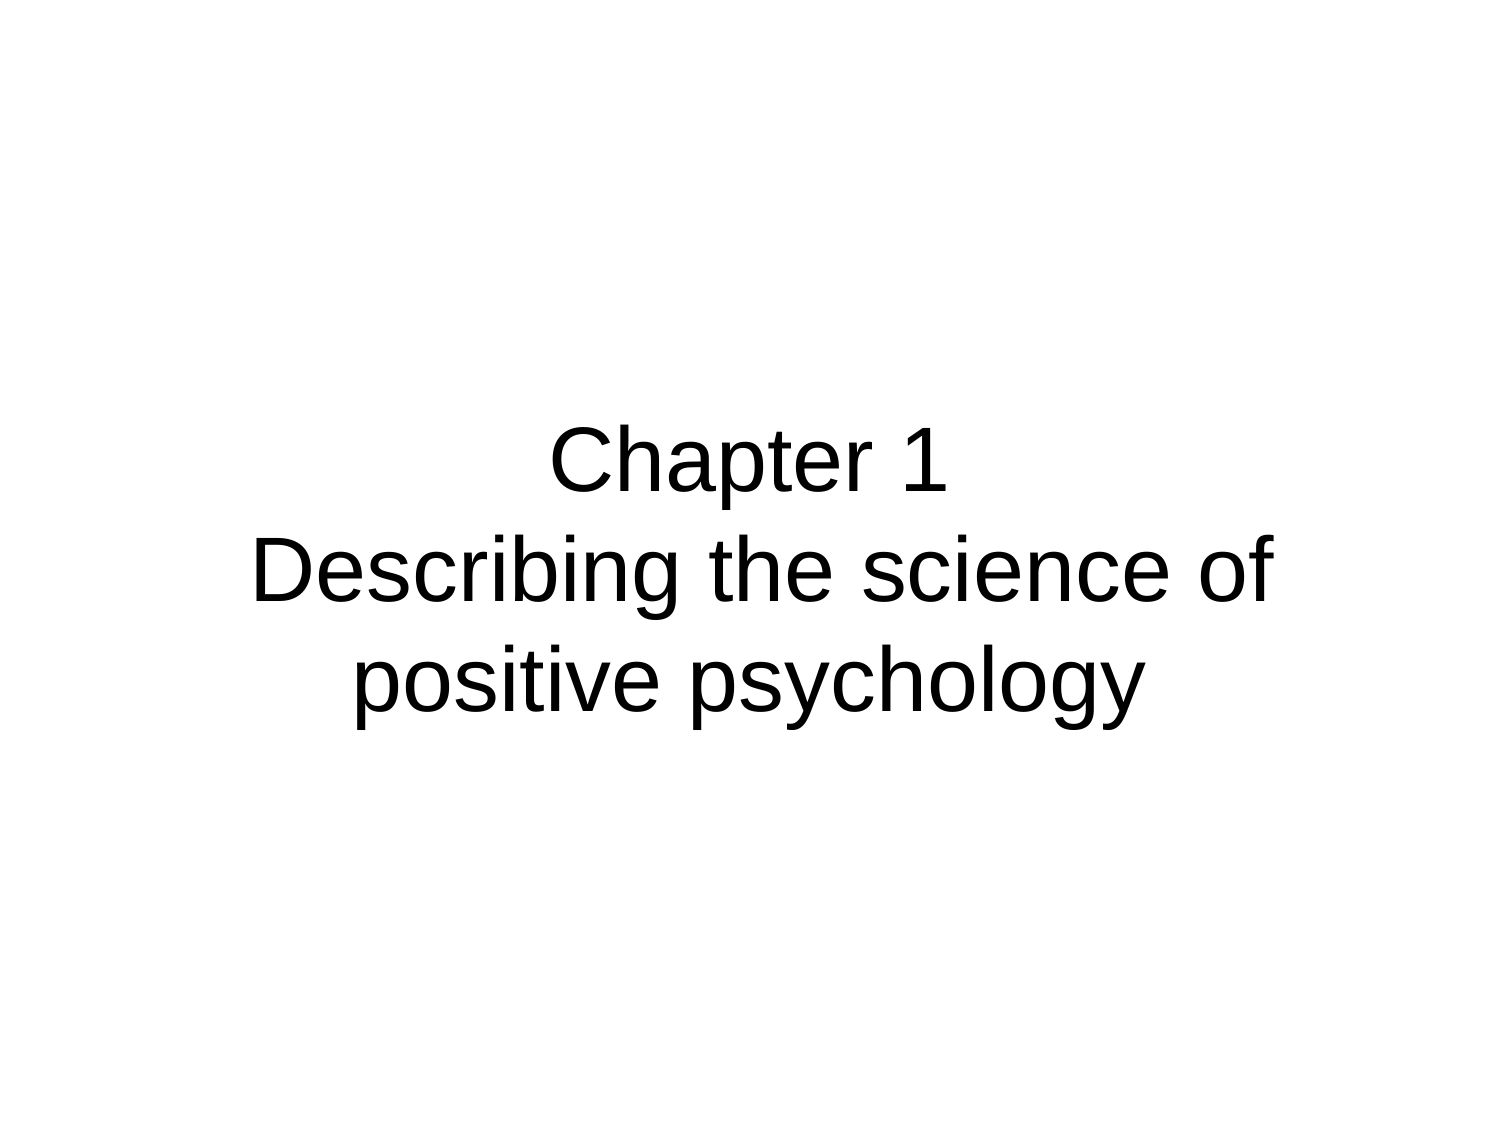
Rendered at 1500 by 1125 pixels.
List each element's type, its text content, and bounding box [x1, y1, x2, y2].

title Chapter 1 Describing the science of positive psychology [118, 387, 1382, 738]
